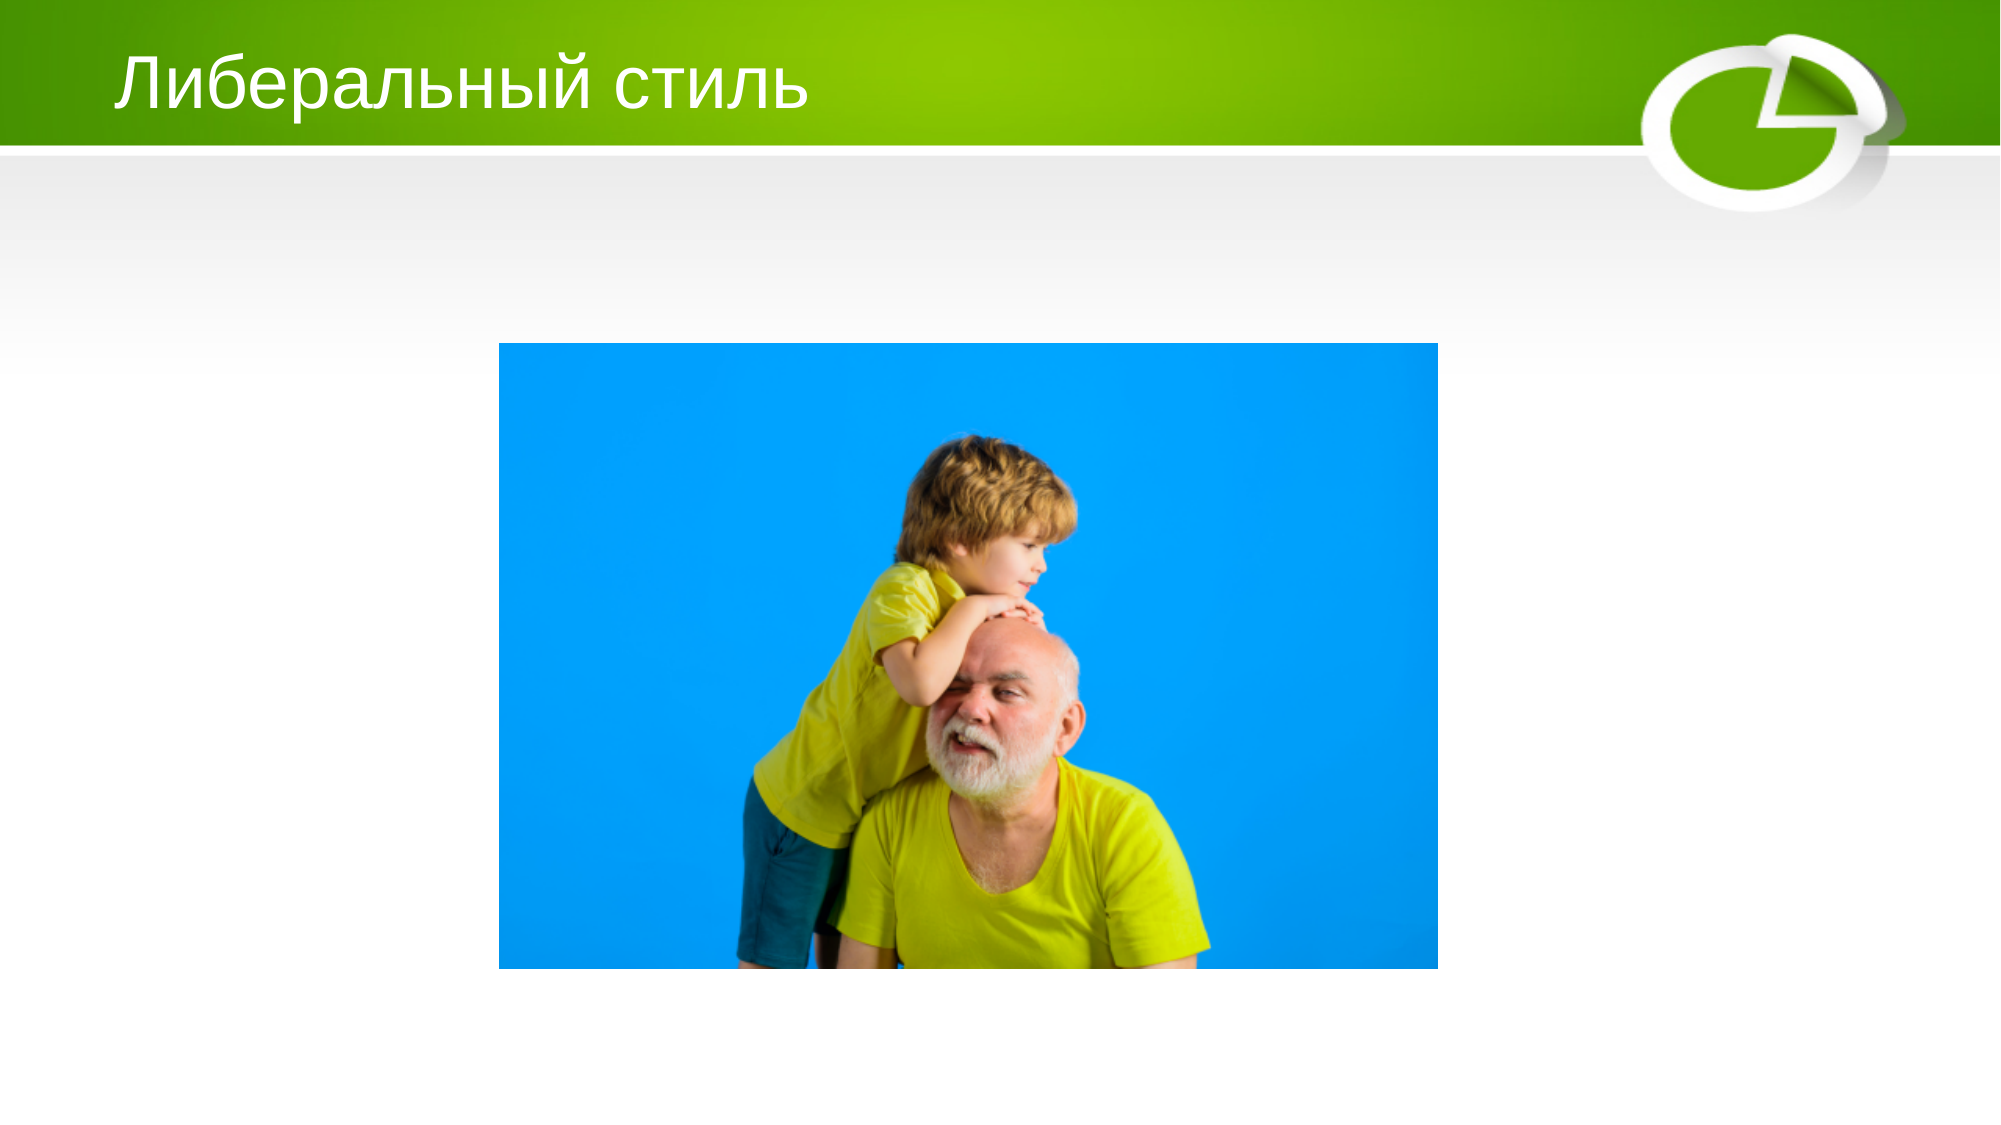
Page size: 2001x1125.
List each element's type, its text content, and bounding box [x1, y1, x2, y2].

picture [0, 0, 2001, 1125]
title Либеральный стиль [99, 30, 1901, 127]
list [499, 343, 1438, 969]
